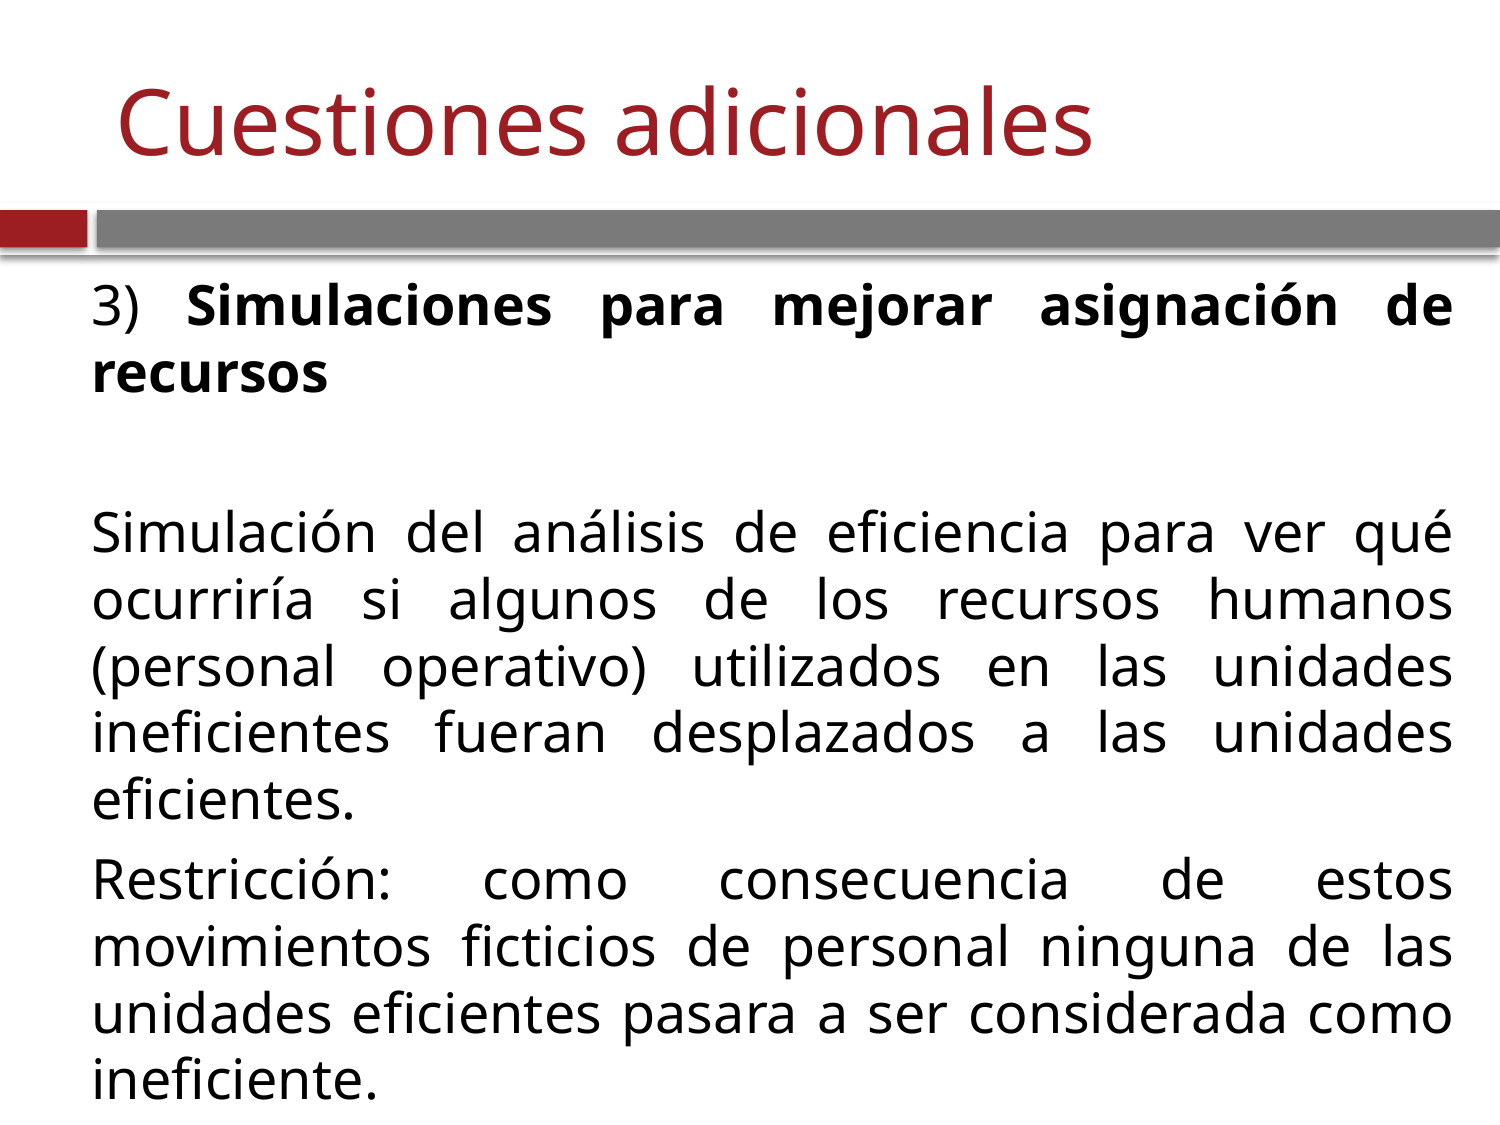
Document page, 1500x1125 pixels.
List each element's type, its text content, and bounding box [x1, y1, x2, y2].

list 3) Simulaciones para mejorar asignación de recursos Simulación del análisis de eficiencia para ver qué ocurriría si algunos de los recursos humanos (personal operativo) utilizados en las unidades ineficientes fueran desplazados a las unidades eficientes. Restricción: como consecuencia de estos movimientos ficticios de personal ninguna de las unidades eficientes pasara a ser considerada como ineficiente. [76, 262, 1471, 1125]
title Cuestiones adicionales [100, 37, 1438, 200]
